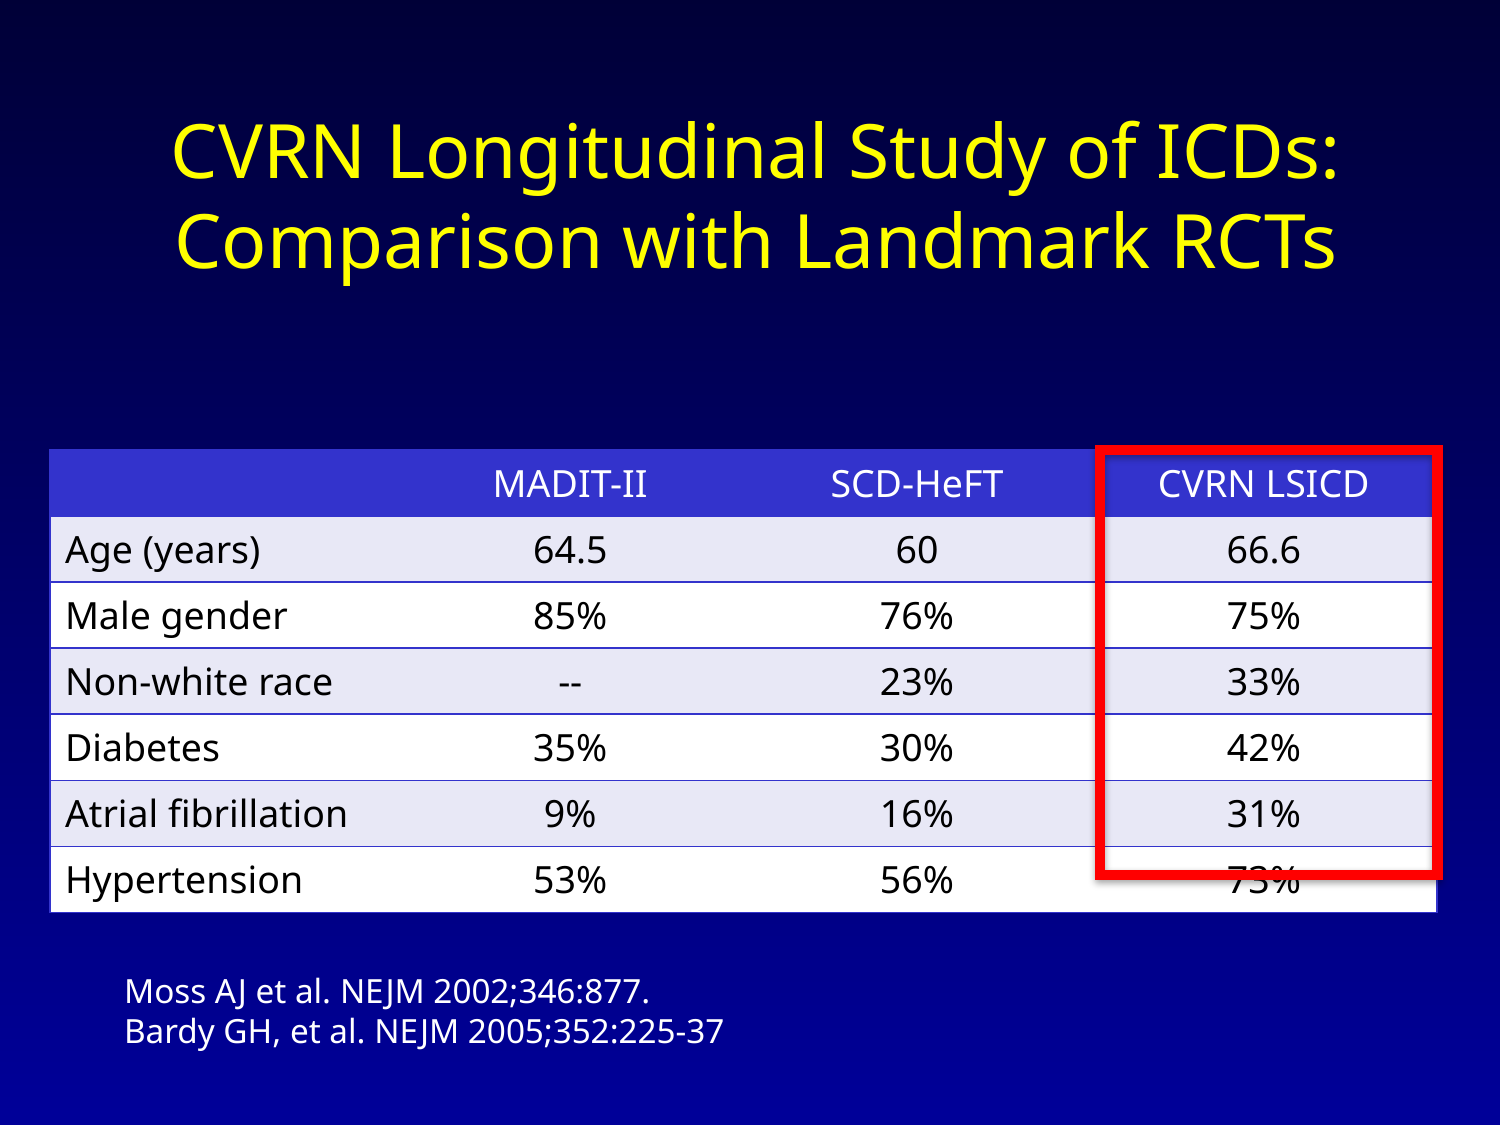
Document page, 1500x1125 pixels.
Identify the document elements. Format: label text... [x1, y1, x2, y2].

table_cell 76% [744, 583, 1091, 647]
table_header CVRN LSICD [1091, 451, 1097, 515]
table_cell Non-white race [51, 649, 397, 713]
table_cell Hypertension [51, 847, 397, 912]
table_cell 35% [397, 715, 744, 780]
table_cell Male gender [51, 583, 397, 647]
table_cell -- [397, 649, 744, 713]
text_box [1100, 450, 1438, 875]
table_header [51, 451, 397, 515]
table_cell Diabetes [51, 715, 397, 780]
table_header SCD-HeFT [744, 451, 1091, 515]
table_cell 16% [744, 781, 1091, 846]
table_cell 60 [744, 517, 1091, 581]
table_cell 73% [1091, 847, 1436, 912]
table_cell 56% [744, 847, 1091, 912]
table_header MADIT-II [397, 451, 744, 515]
table_cell 53% [397, 847, 744, 912]
table_cell Age (years) [51, 517, 397, 581]
table_cell 9% [397, 781, 744, 846]
table_cell 85% [397, 583, 744, 647]
text_box Moss AJ et al. NEJM 2002;346:877. Bardy GH, et al. NEJM 2005;352:225-37 [109, 962, 741, 1057]
table_cell Atrial fibrillation [51, 781, 397, 846]
table_cell 23% [744, 649, 1091, 713]
title CVRN Longitudinal Study of ICDs: Comparison with Landmark RCTs [50, 99, 1463, 288]
table_cell 30% [744, 715, 1091, 780]
table_cell 64.5 [397, 517, 744, 581]
